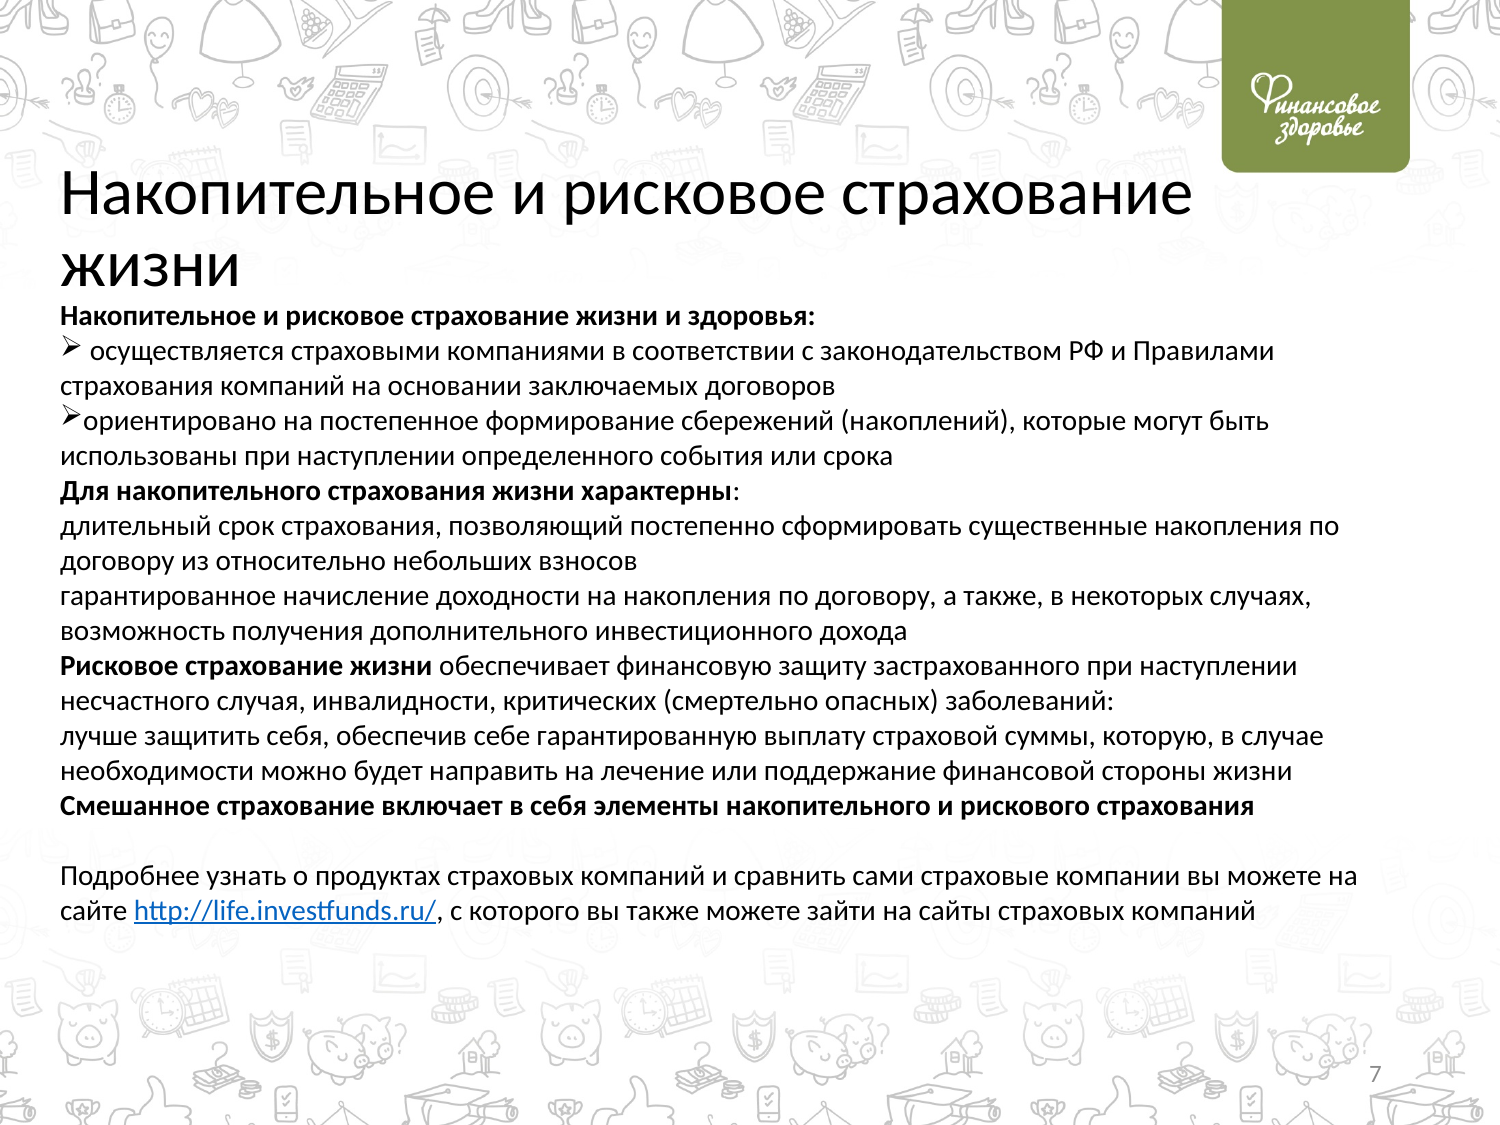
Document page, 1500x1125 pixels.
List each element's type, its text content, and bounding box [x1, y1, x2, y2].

list Накопительное и рисковое страхование жизни [45, 149, 1353, 289]
slide_number 7 [1059, 1042, 1397, 1103]
picture [0, 0, 1500, 1125]
text_box Накопительное и рисковое страхование жизни и здоровья: осуществляется страховыми компаниями в соответствии с законодательством РФ и Правилами страхования компаний на основании заключаемых договоров ориентировано на постепенное формирование сбережений (накоплений), которые могут быть использованы при наступлении определенного события или срока Для накопительного страхования жизни характерны: длительный срок страхования, позволяющий постепенно сформировать существенные накопления по договору из относительно небольших взносов гарантированное начисление доходности на накопления по договору, а также, в некоторых случаях, возможность получения дополнительного инвестиционного дохода Рисковое страхование жизни обеспечивает финансовую защиту застрахованного при наступлении несчастного случая, инвалидности, критических (смертельно опасных) заболеваний: лучше защитить себя, обеспечив себе гарантированную выплату страховой суммы, которую, в случае необходимости можно будет направить на лечение или поддержание финансовой стороны жизни Смешанное страхование включает в себя элементы накопительного и рискового страхования Подробнее узнать о продуктах страховых компаний и сравнить сами страховые компании вы можете на сайте http://life.investfunds.ru/, с которого вы также можете зайти на сайты страховых компаний [45, 289, 1443, 934]
